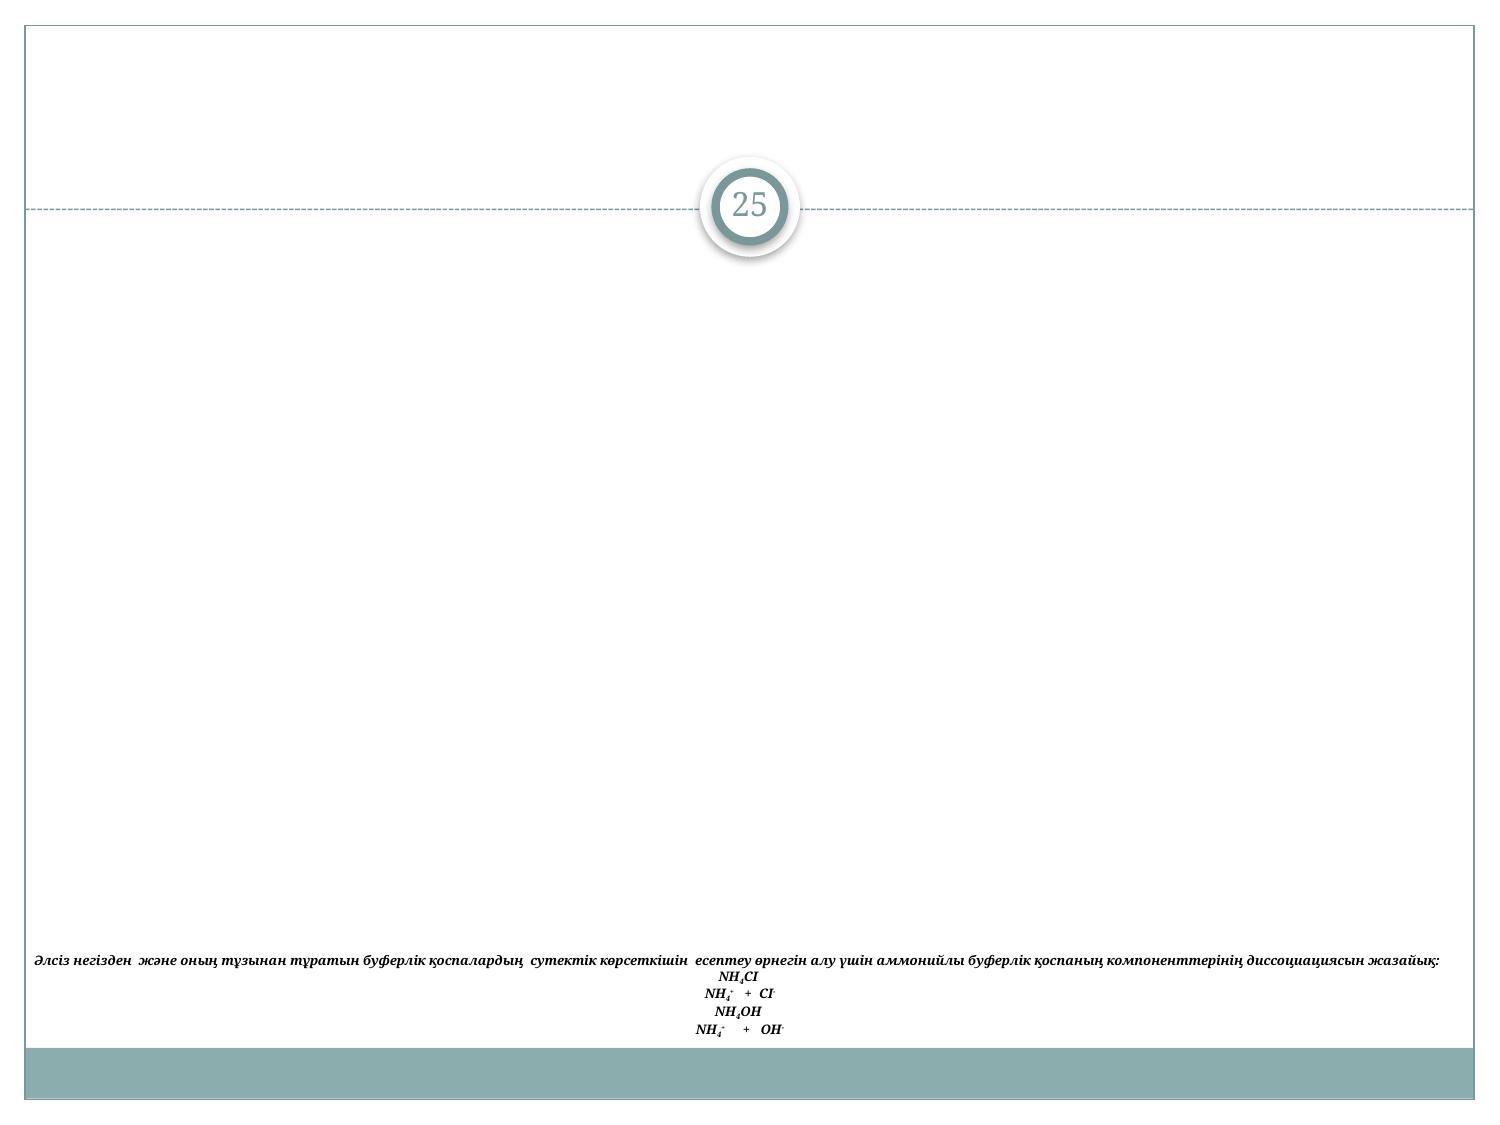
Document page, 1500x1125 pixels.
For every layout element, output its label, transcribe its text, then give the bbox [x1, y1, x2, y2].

slide_number 25 [712, 170, 788, 243]
title Әлсіз негізден және оның тұзынан тұратын буферлік қоспалардың сутектік көрсеткішін есептеу өрнегін алу үшін аммонийлы буферлік қоспаның компоненттерінің диссоциациясын жазайық: NН4СI NН4+ + СI- NН4ОН NН4+ + ОН- [0, 937, 1477, 1063]
